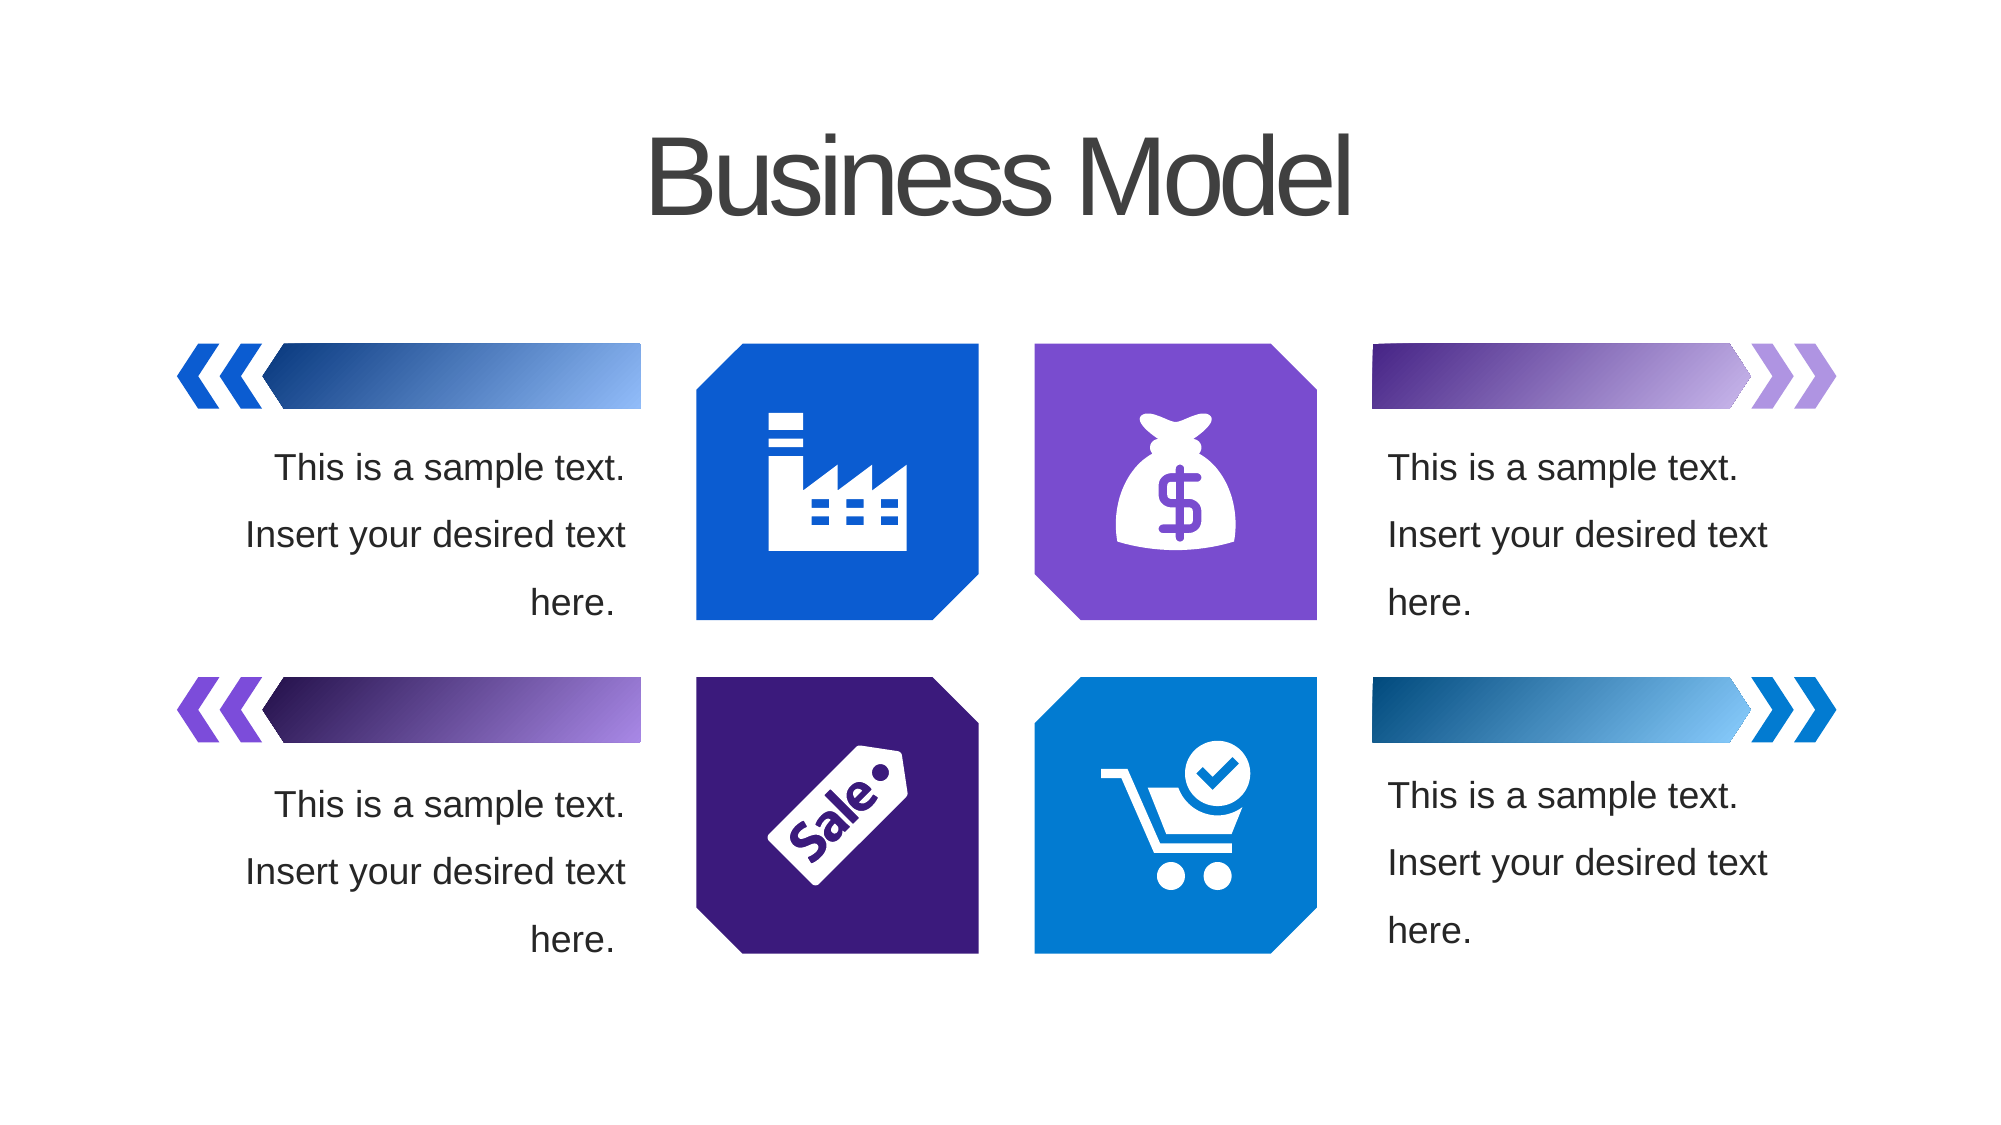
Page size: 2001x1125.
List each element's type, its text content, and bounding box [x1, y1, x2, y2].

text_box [176, 677, 641, 970]
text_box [1372, 343, 1837, 633]
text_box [1372, 677, 1837, 961]
text_box Business Model [590, 102, 1410, 239]
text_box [696, 343, 1317, 954]
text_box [176, 343, 641, 633]
